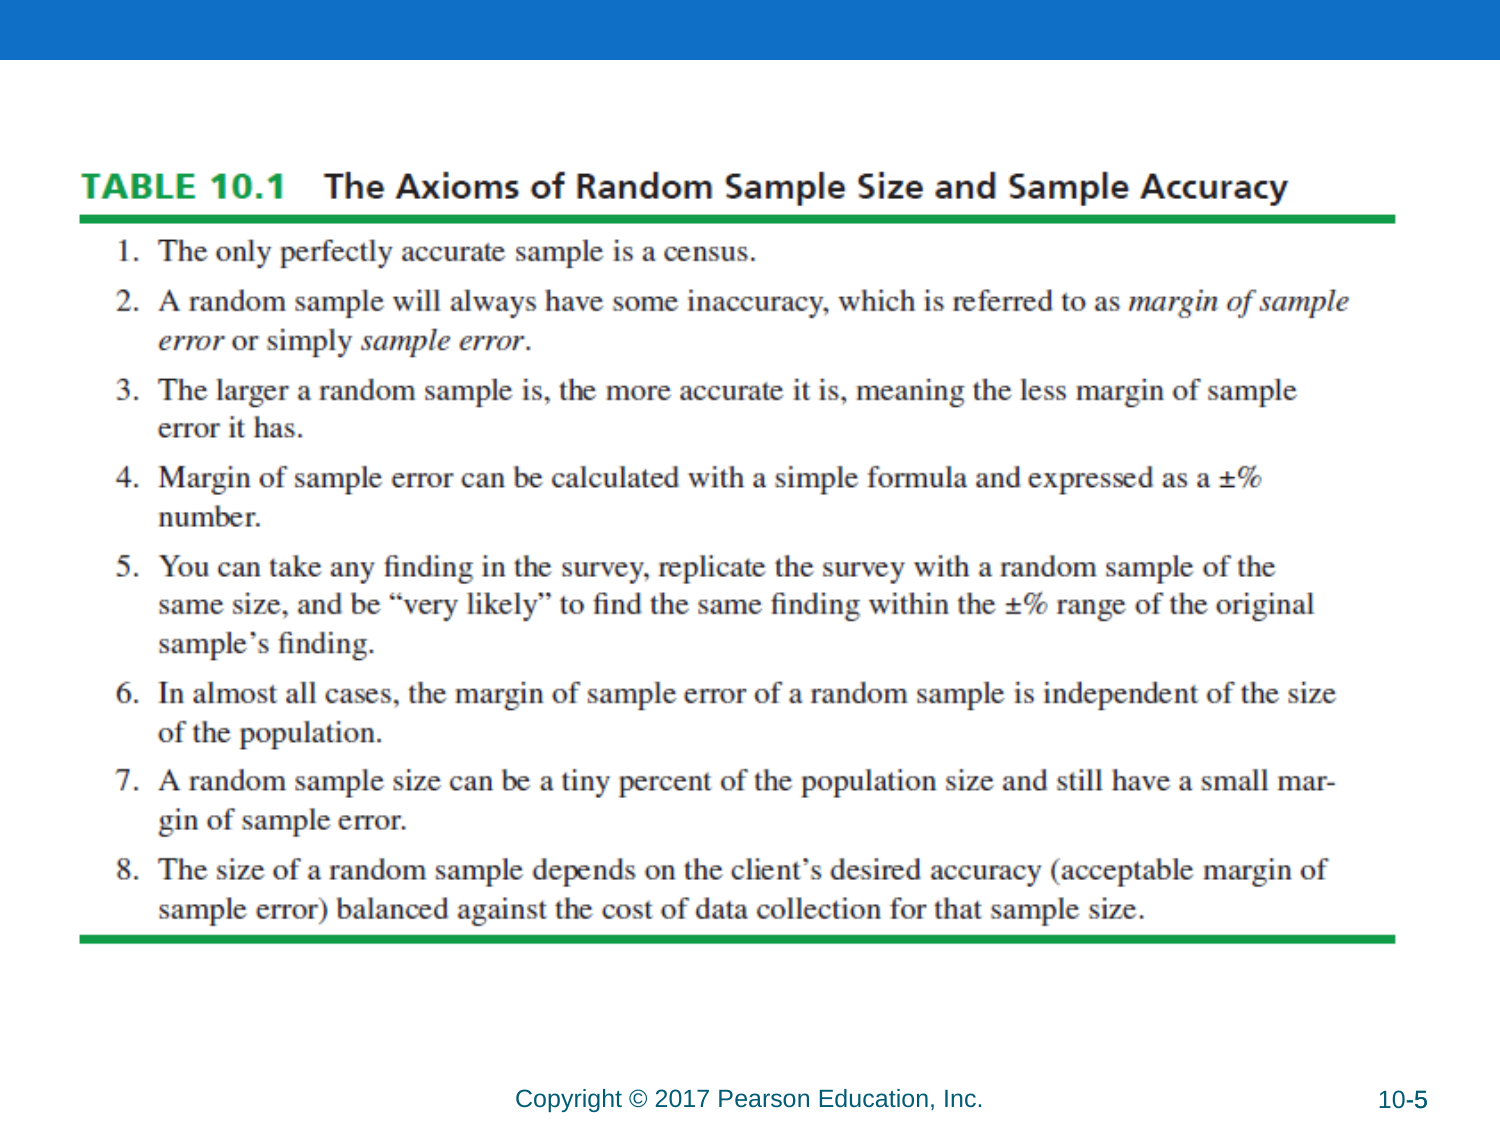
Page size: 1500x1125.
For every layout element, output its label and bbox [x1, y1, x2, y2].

picture [55, 158, 1426, 978]
picture [641, 1100, 647, 1107]
